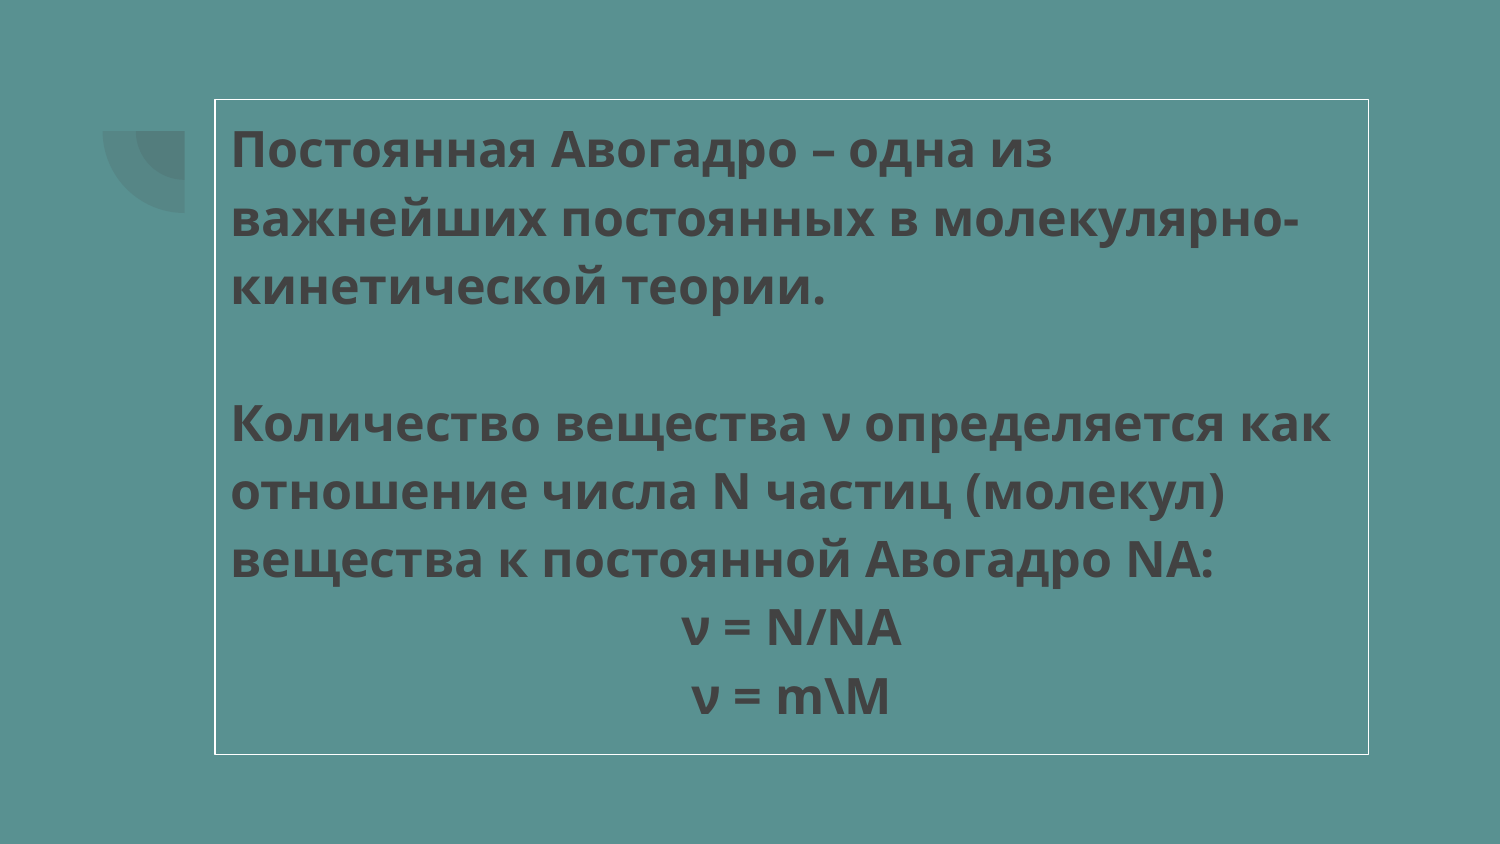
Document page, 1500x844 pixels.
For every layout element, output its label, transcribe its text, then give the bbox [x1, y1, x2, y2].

title Постоянная Авогадро – одна из важнейших постоянных в молекулярно-кинетической теории. Количество вещества ν определяется как отношение числа N частиц (молекул) вещества к постоянной Авогадро NА: ν = N/NА ν = m\M [215, 99, 1369, 755]
